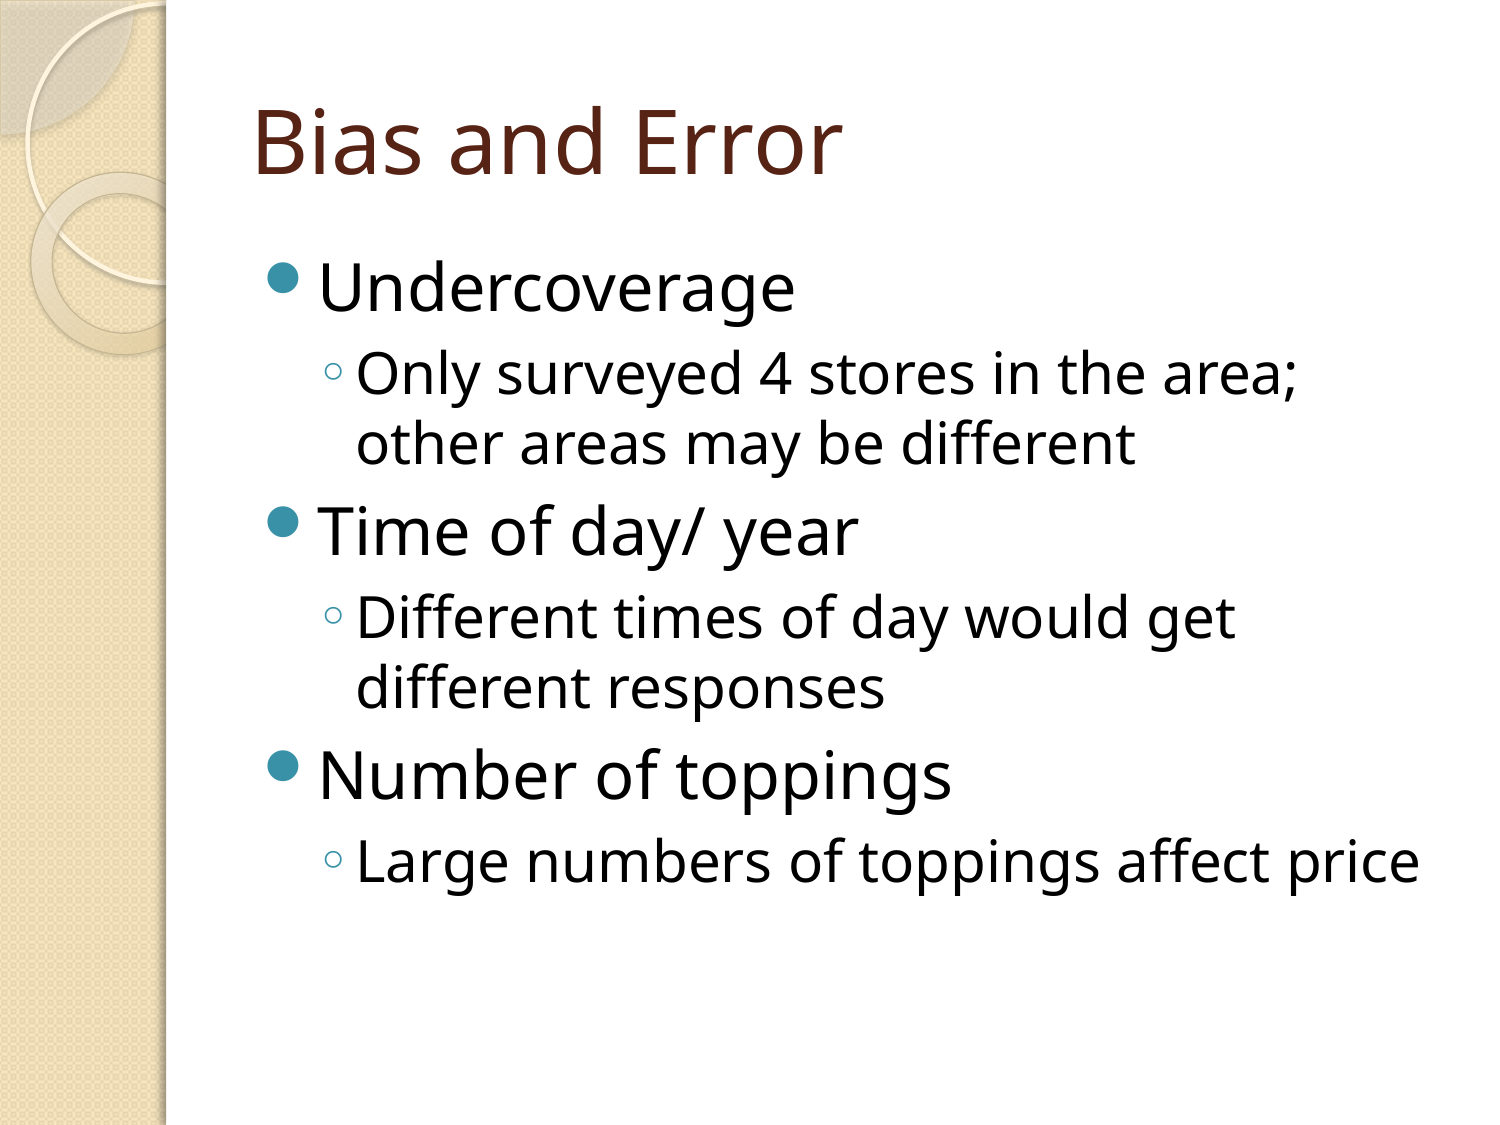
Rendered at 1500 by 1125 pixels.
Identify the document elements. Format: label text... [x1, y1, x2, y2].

title Bias and Error [235, 45, 1466, 233]
list Undercoverage Only surveyed 4 stores in the area; other areas may be different Time of day/ year Different times of day would get different responses Number of toppings Large numbers of toppings affect price [235, 237, 1466, 1026]
